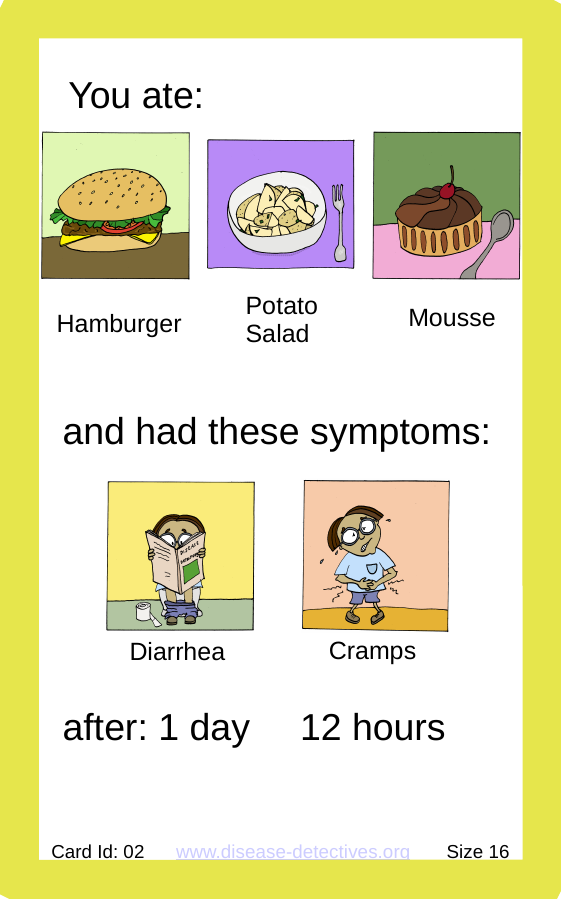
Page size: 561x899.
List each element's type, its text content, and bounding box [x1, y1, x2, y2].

picture [206, 139, 356, 270]
picture [301, 478, 450, 633]
text_box Mousse [384, 295, 521, 338]
picture [372, 131, 521, 280]
text_box [18, 17, 544, 881]
picture [41, 131, 190, 280]
text_box Potato Salad [230, 283, 350, 354]
text_box Hamburger [41, 301, 230, 344]
picture [106, 479, 255, 631]
text_box Cramps [301, 640, 444, 672]
